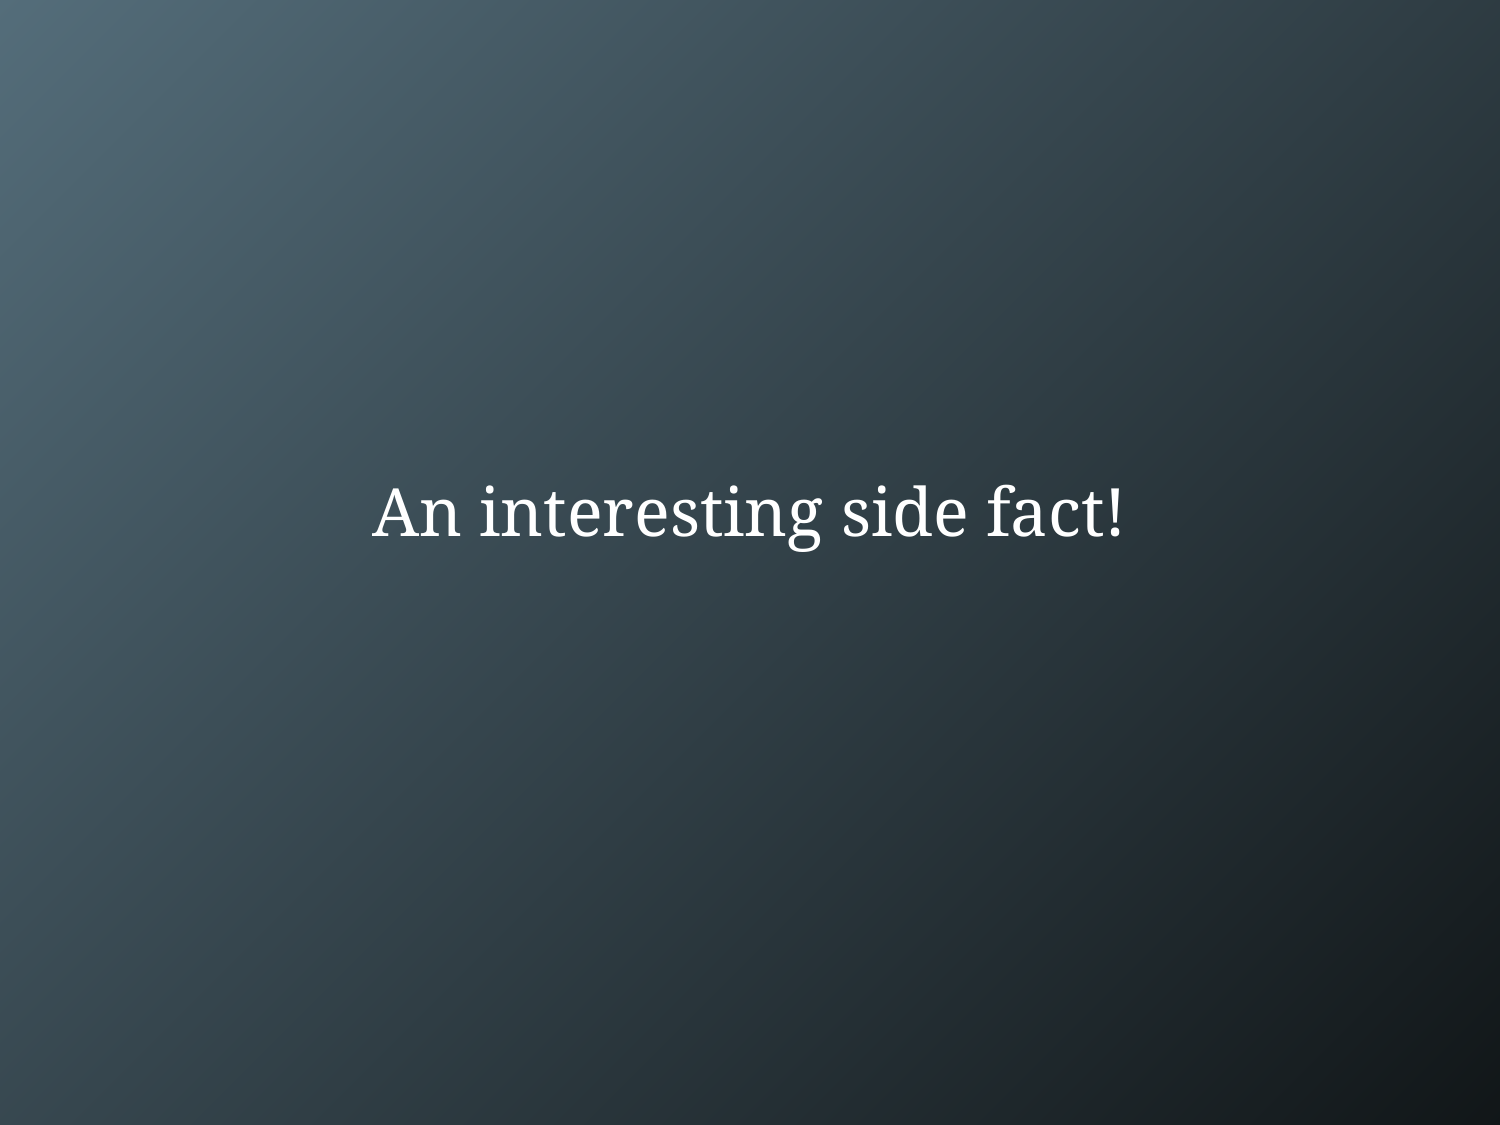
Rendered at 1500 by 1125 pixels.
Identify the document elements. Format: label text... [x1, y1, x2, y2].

title An interesting side fact! [112, 326, 1388, 693]
